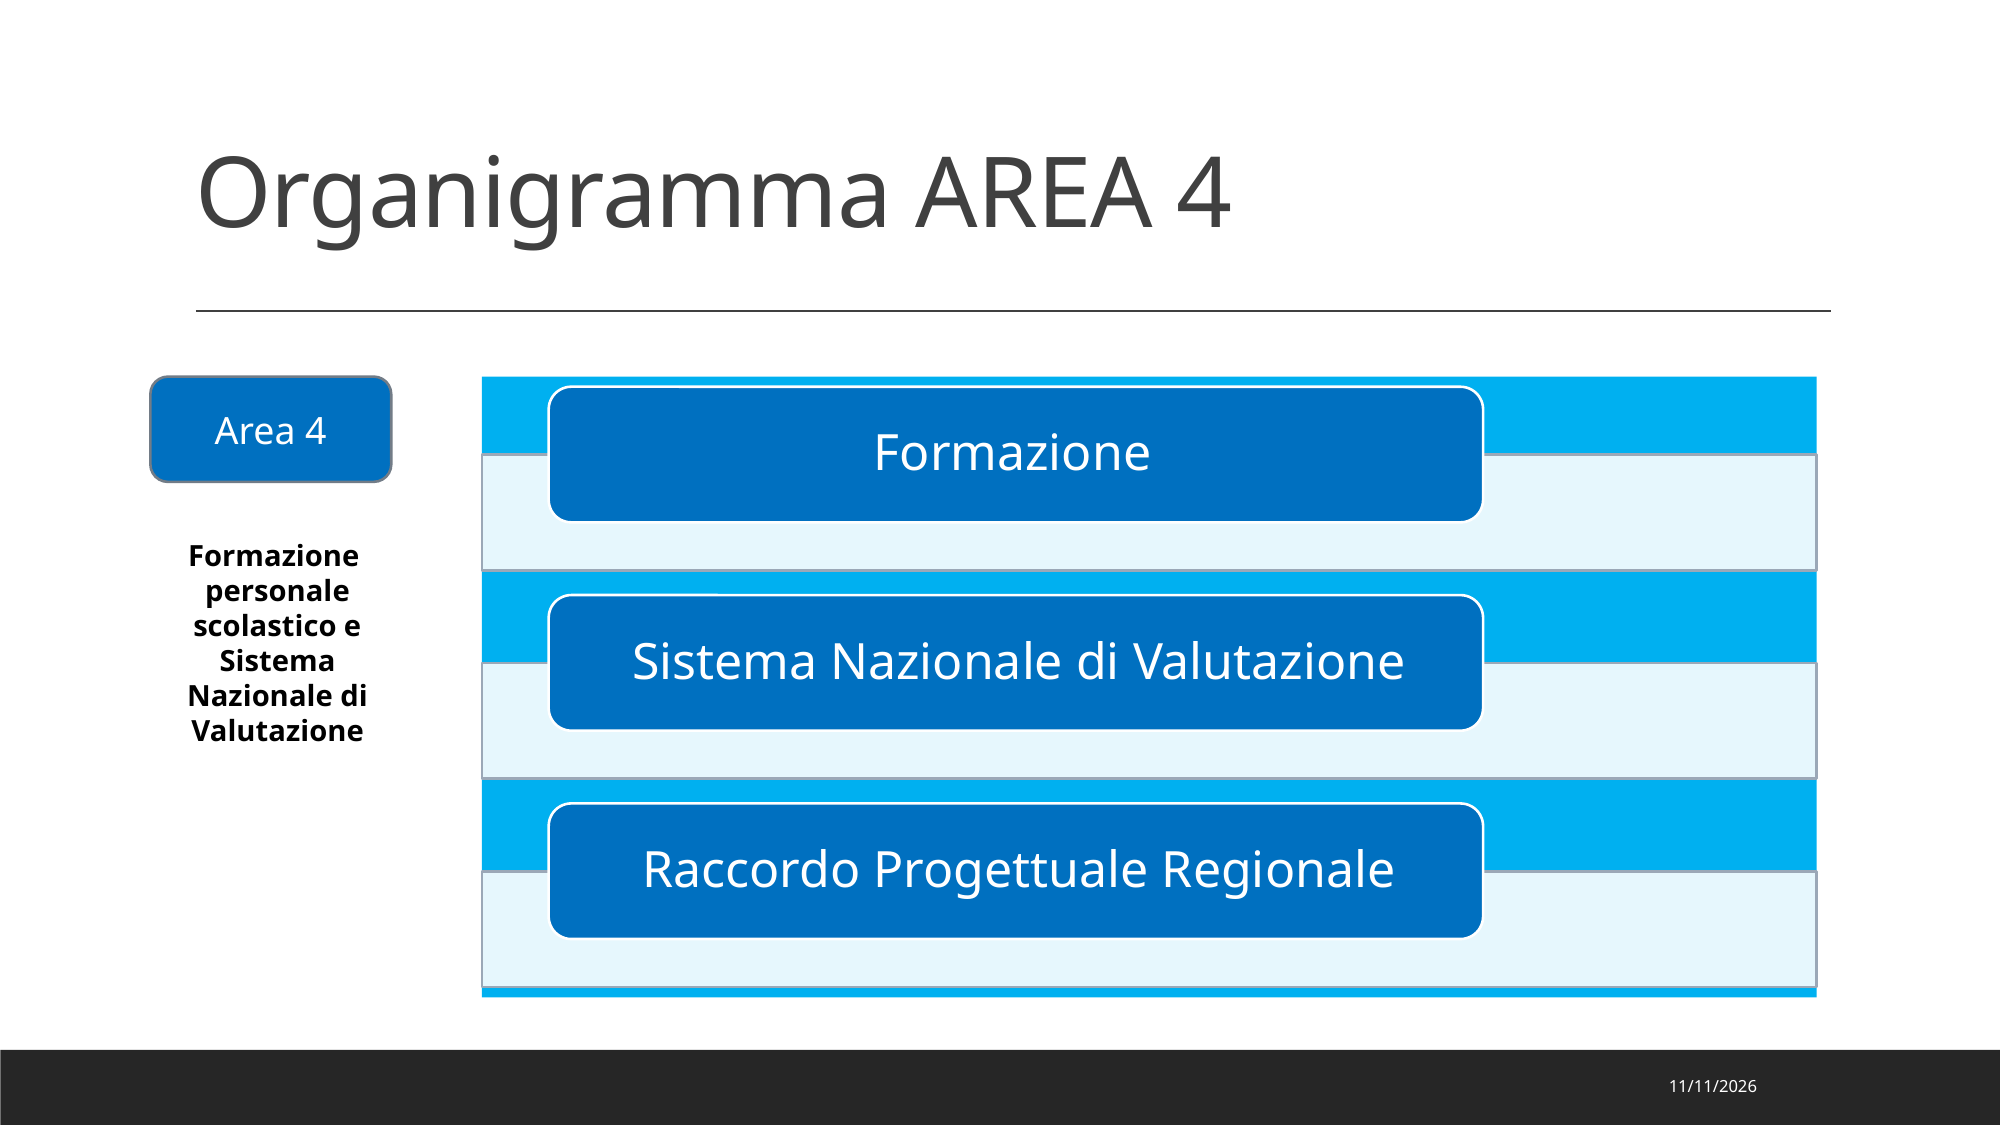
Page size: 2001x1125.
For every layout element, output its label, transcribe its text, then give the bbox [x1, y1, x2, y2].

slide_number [1348, 1057, 1773, 1118]
title Organigramma AREA 4 [180, 47, 1830, 257]
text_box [481, 376, 1818, 998]
text_box Area 4 [149, 375, 393, 484]
text_box Formazione personale scolastico e Sistema Nazionale di Valutazione [158, 530, 397, 755]
